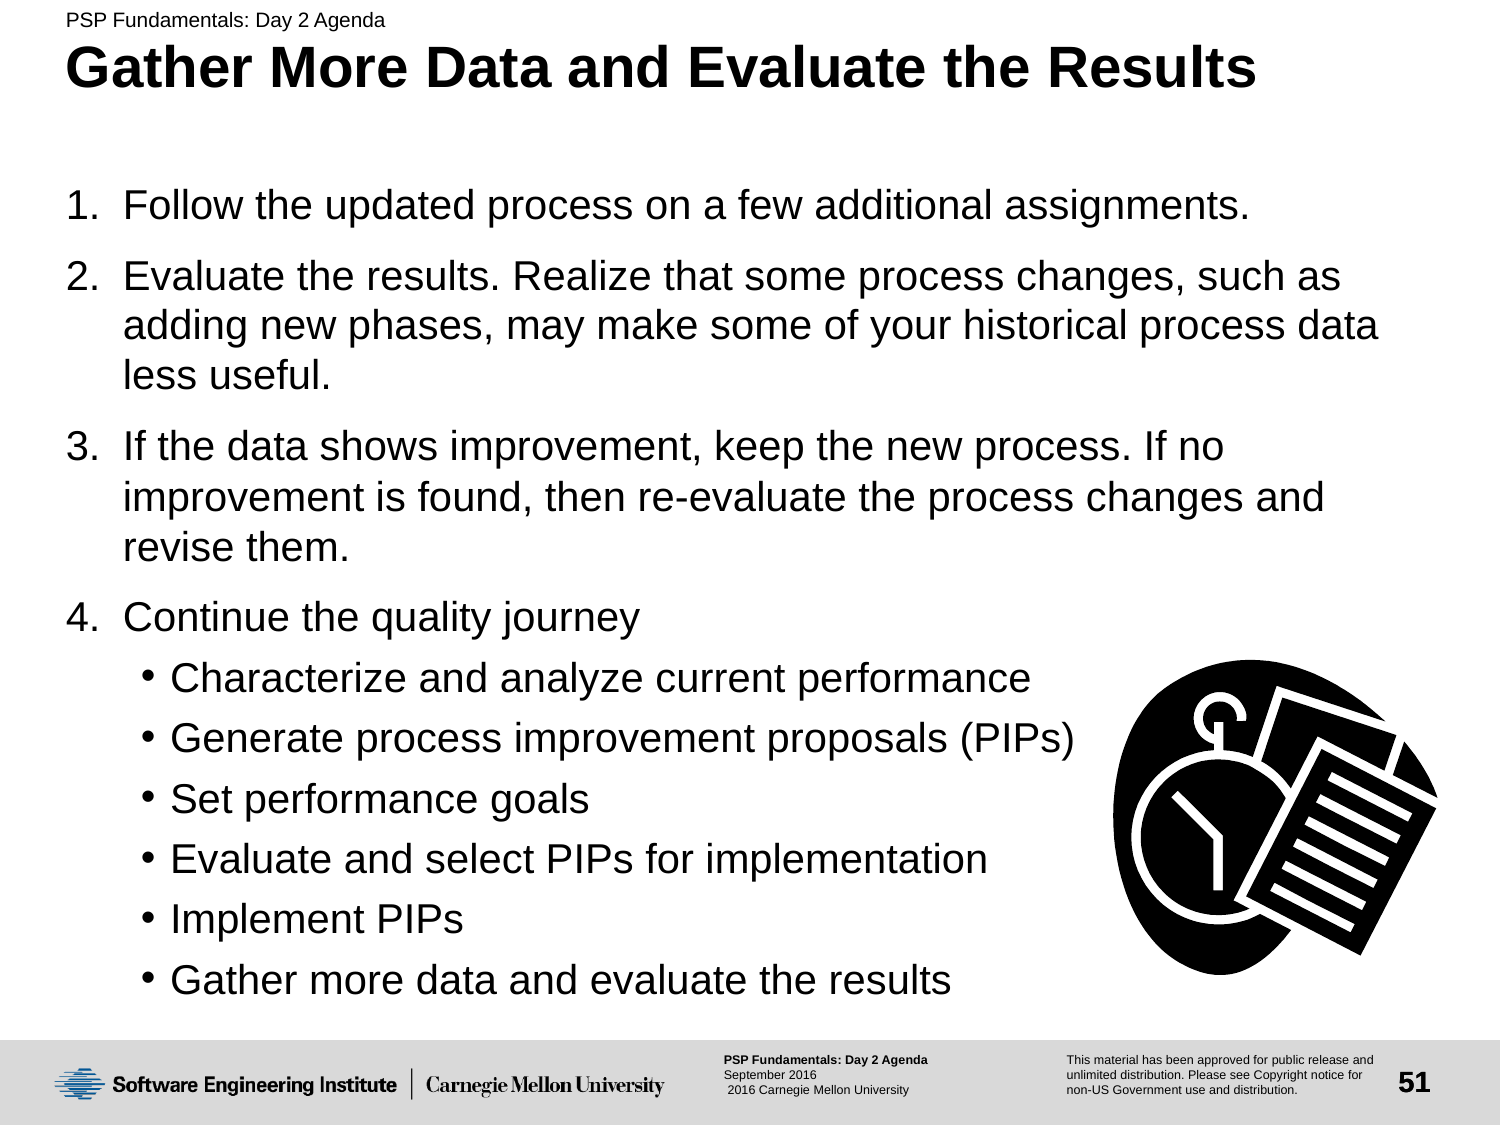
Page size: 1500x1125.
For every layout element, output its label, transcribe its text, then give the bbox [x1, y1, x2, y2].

picture [1112, 658, 1438, 975]
title Gather More Data and Evaluate the Results [65, 37, 1430, 148]
list Follow the updated process on a few additional assignments. Evaluate the results. Realize that some process changes, such as adding new phases, may make some of your historical process data less useful. If the data shows improvement, keep the new process. If no improvement is found, then re-evaluate the process changes and revise them. Continue the quality journey Characterize and analyze current performance Generate process improvement proposals (PIPs) Set performance goals Evaluate and select PIPs for implementation Implement PIPs Gather more data and evaluate the results [65, 177, 1431, 1018]
picture [46, 1061, 673, 1104]
